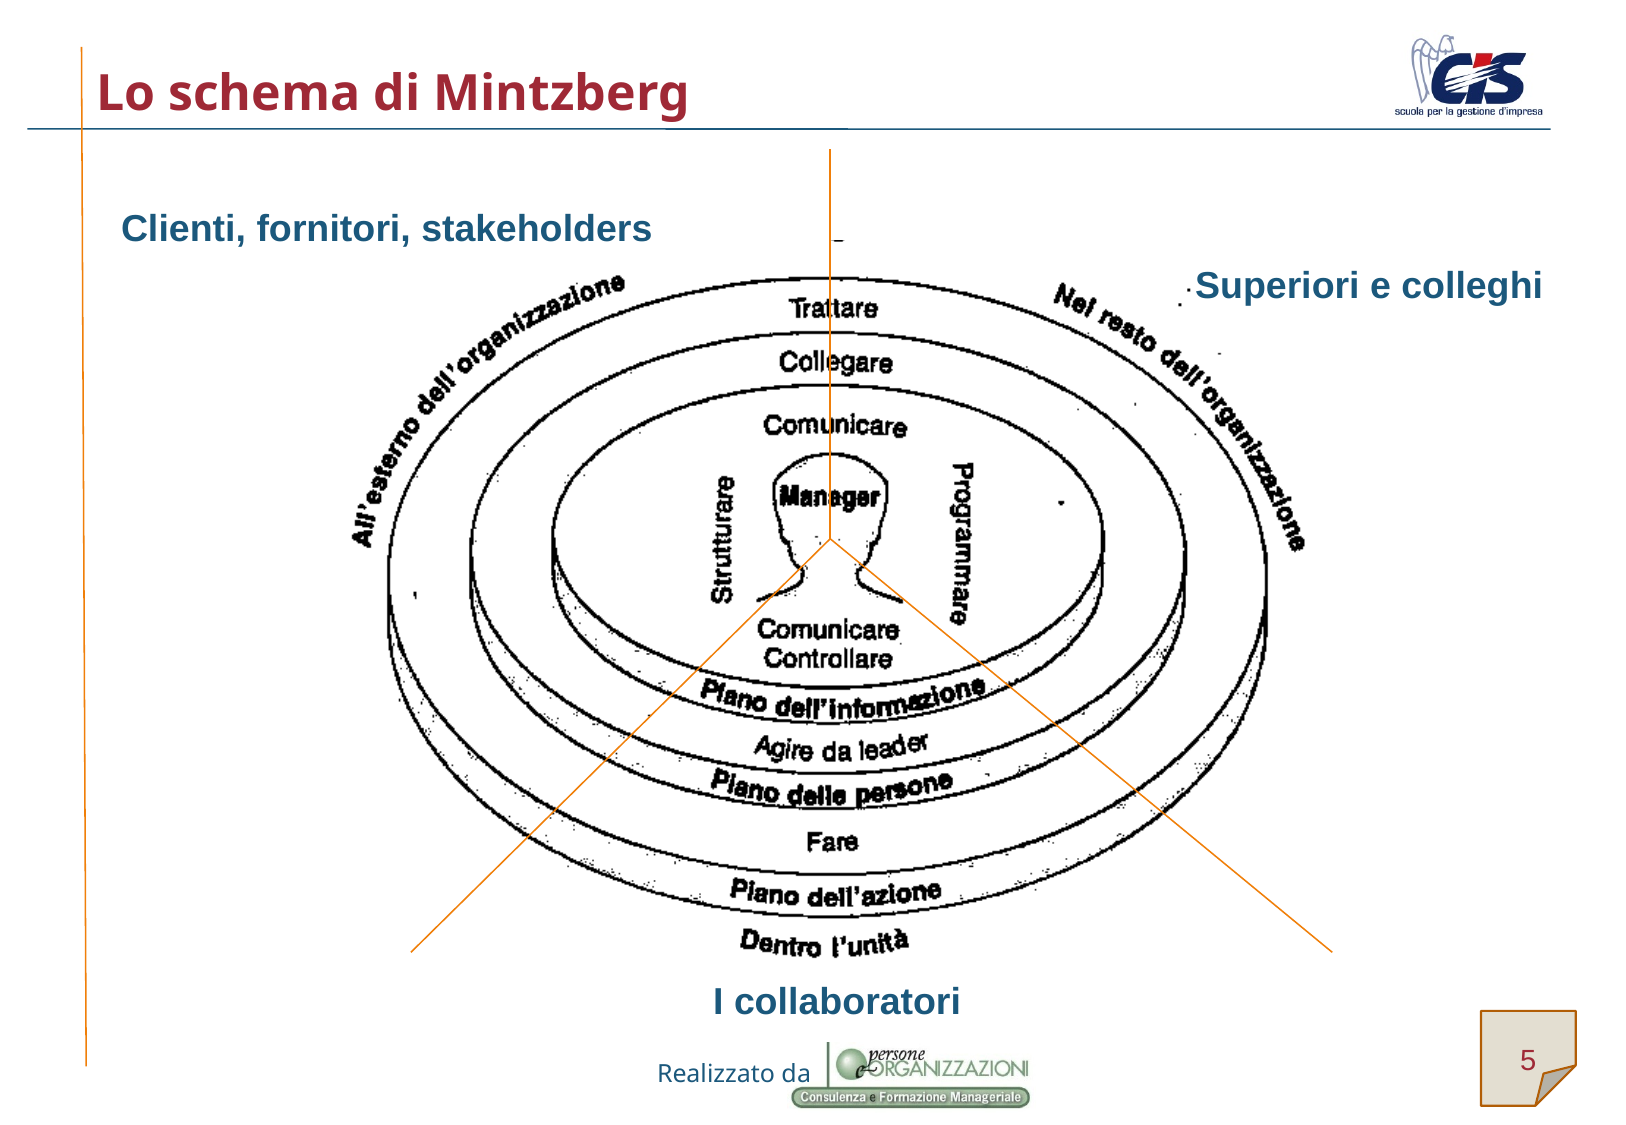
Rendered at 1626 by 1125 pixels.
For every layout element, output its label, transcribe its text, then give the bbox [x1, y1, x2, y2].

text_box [829, 538, 1333, 953]
text_box I collaboratori [698, 988, 977, 1029]
picture [787, 1042, 1036, 1117]
text_box Clienti, fornitori, stakeholders [106, 196, 668, 257]
picture [787, 1070, 792, 1080]
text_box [410, 538, 823, 953]
picture [1390, 30, 1545, 121]
title Lo schema di Mintzberg [81, 31, 1544, 150]
text_box Superiori e colleghi [1339, 253, 1559, 314]
picture [327, 240, 1333, 977]
slide_number 5 [1486, 1028, 1571, 1089]
picture [831, 240, 1333, 538]
